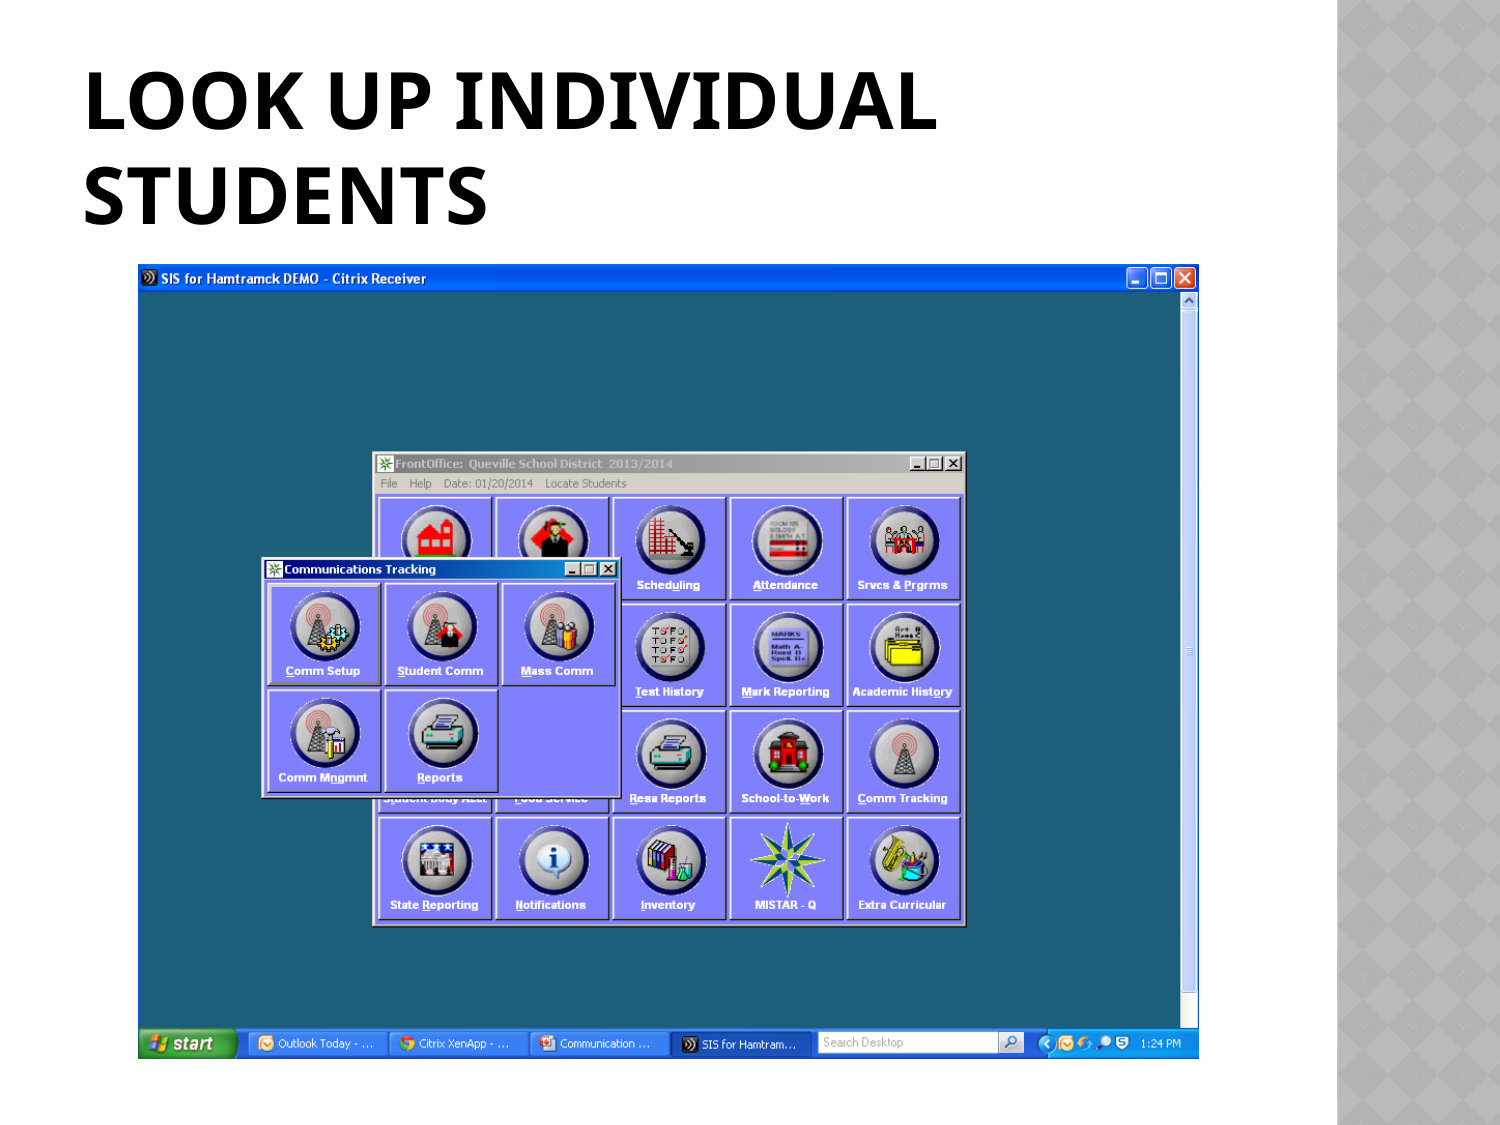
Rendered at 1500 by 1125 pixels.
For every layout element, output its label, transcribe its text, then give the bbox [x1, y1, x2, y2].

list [138, 263, 1200, 1060]
title Look up individual students [75, 52, 1263, 240]
